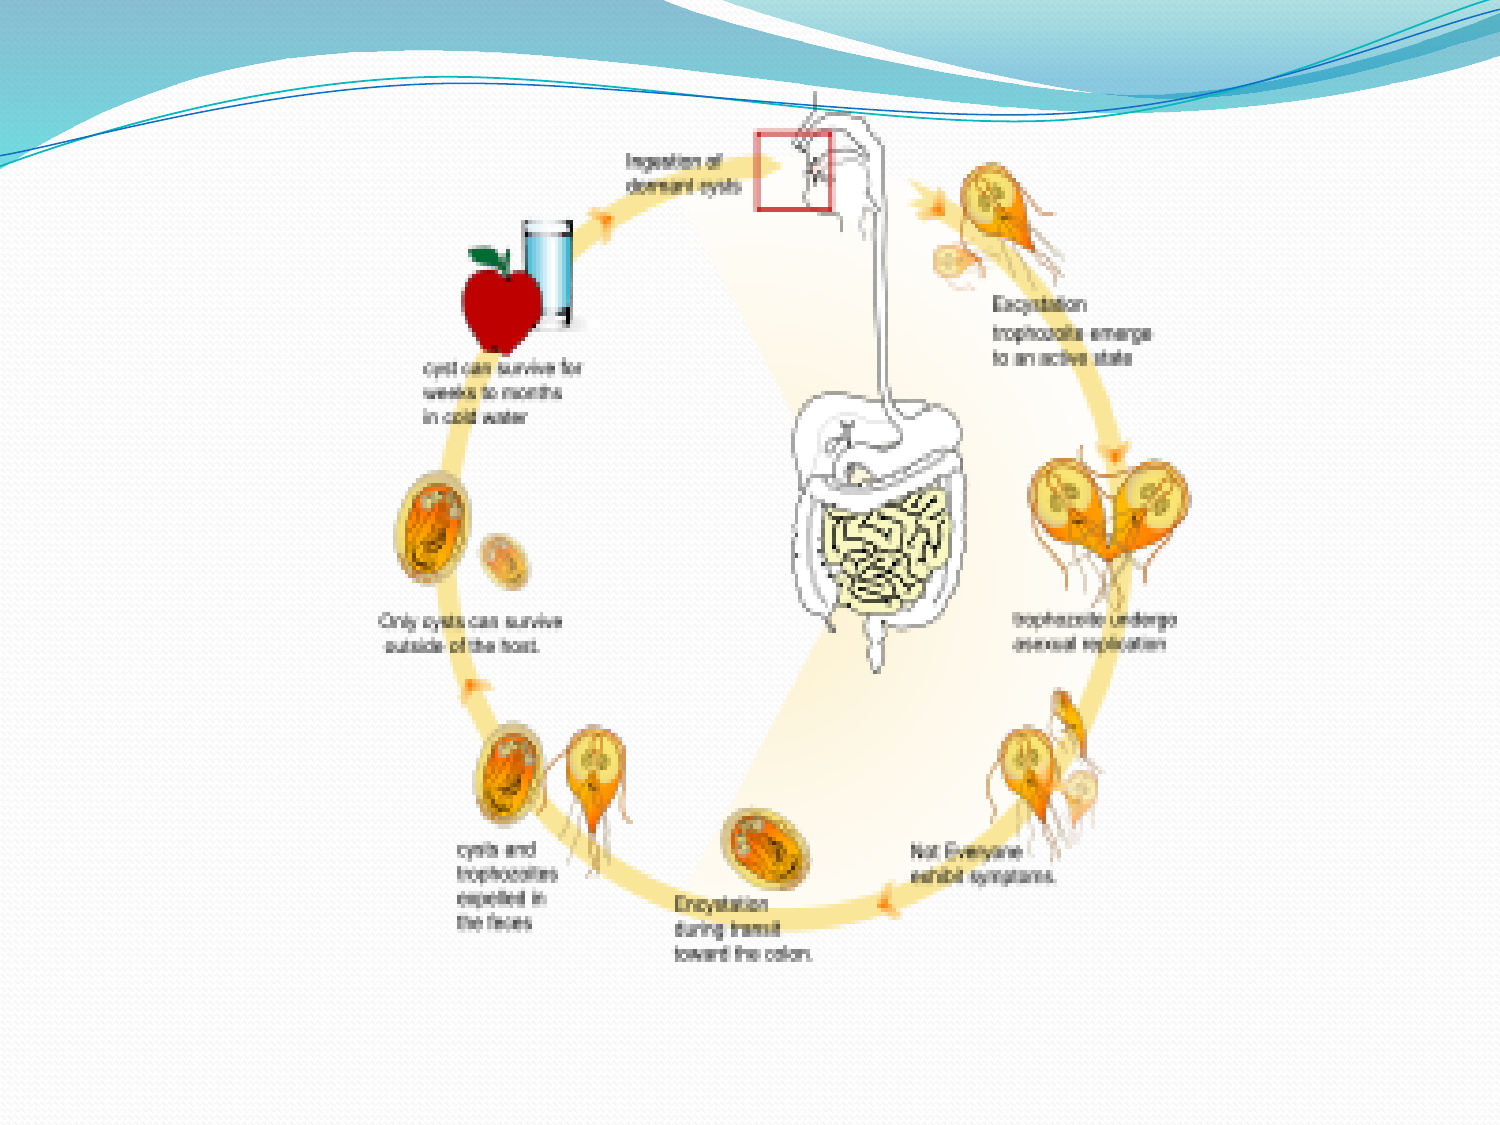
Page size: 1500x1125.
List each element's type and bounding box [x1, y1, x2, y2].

list [374, 87, 1201, 976]
